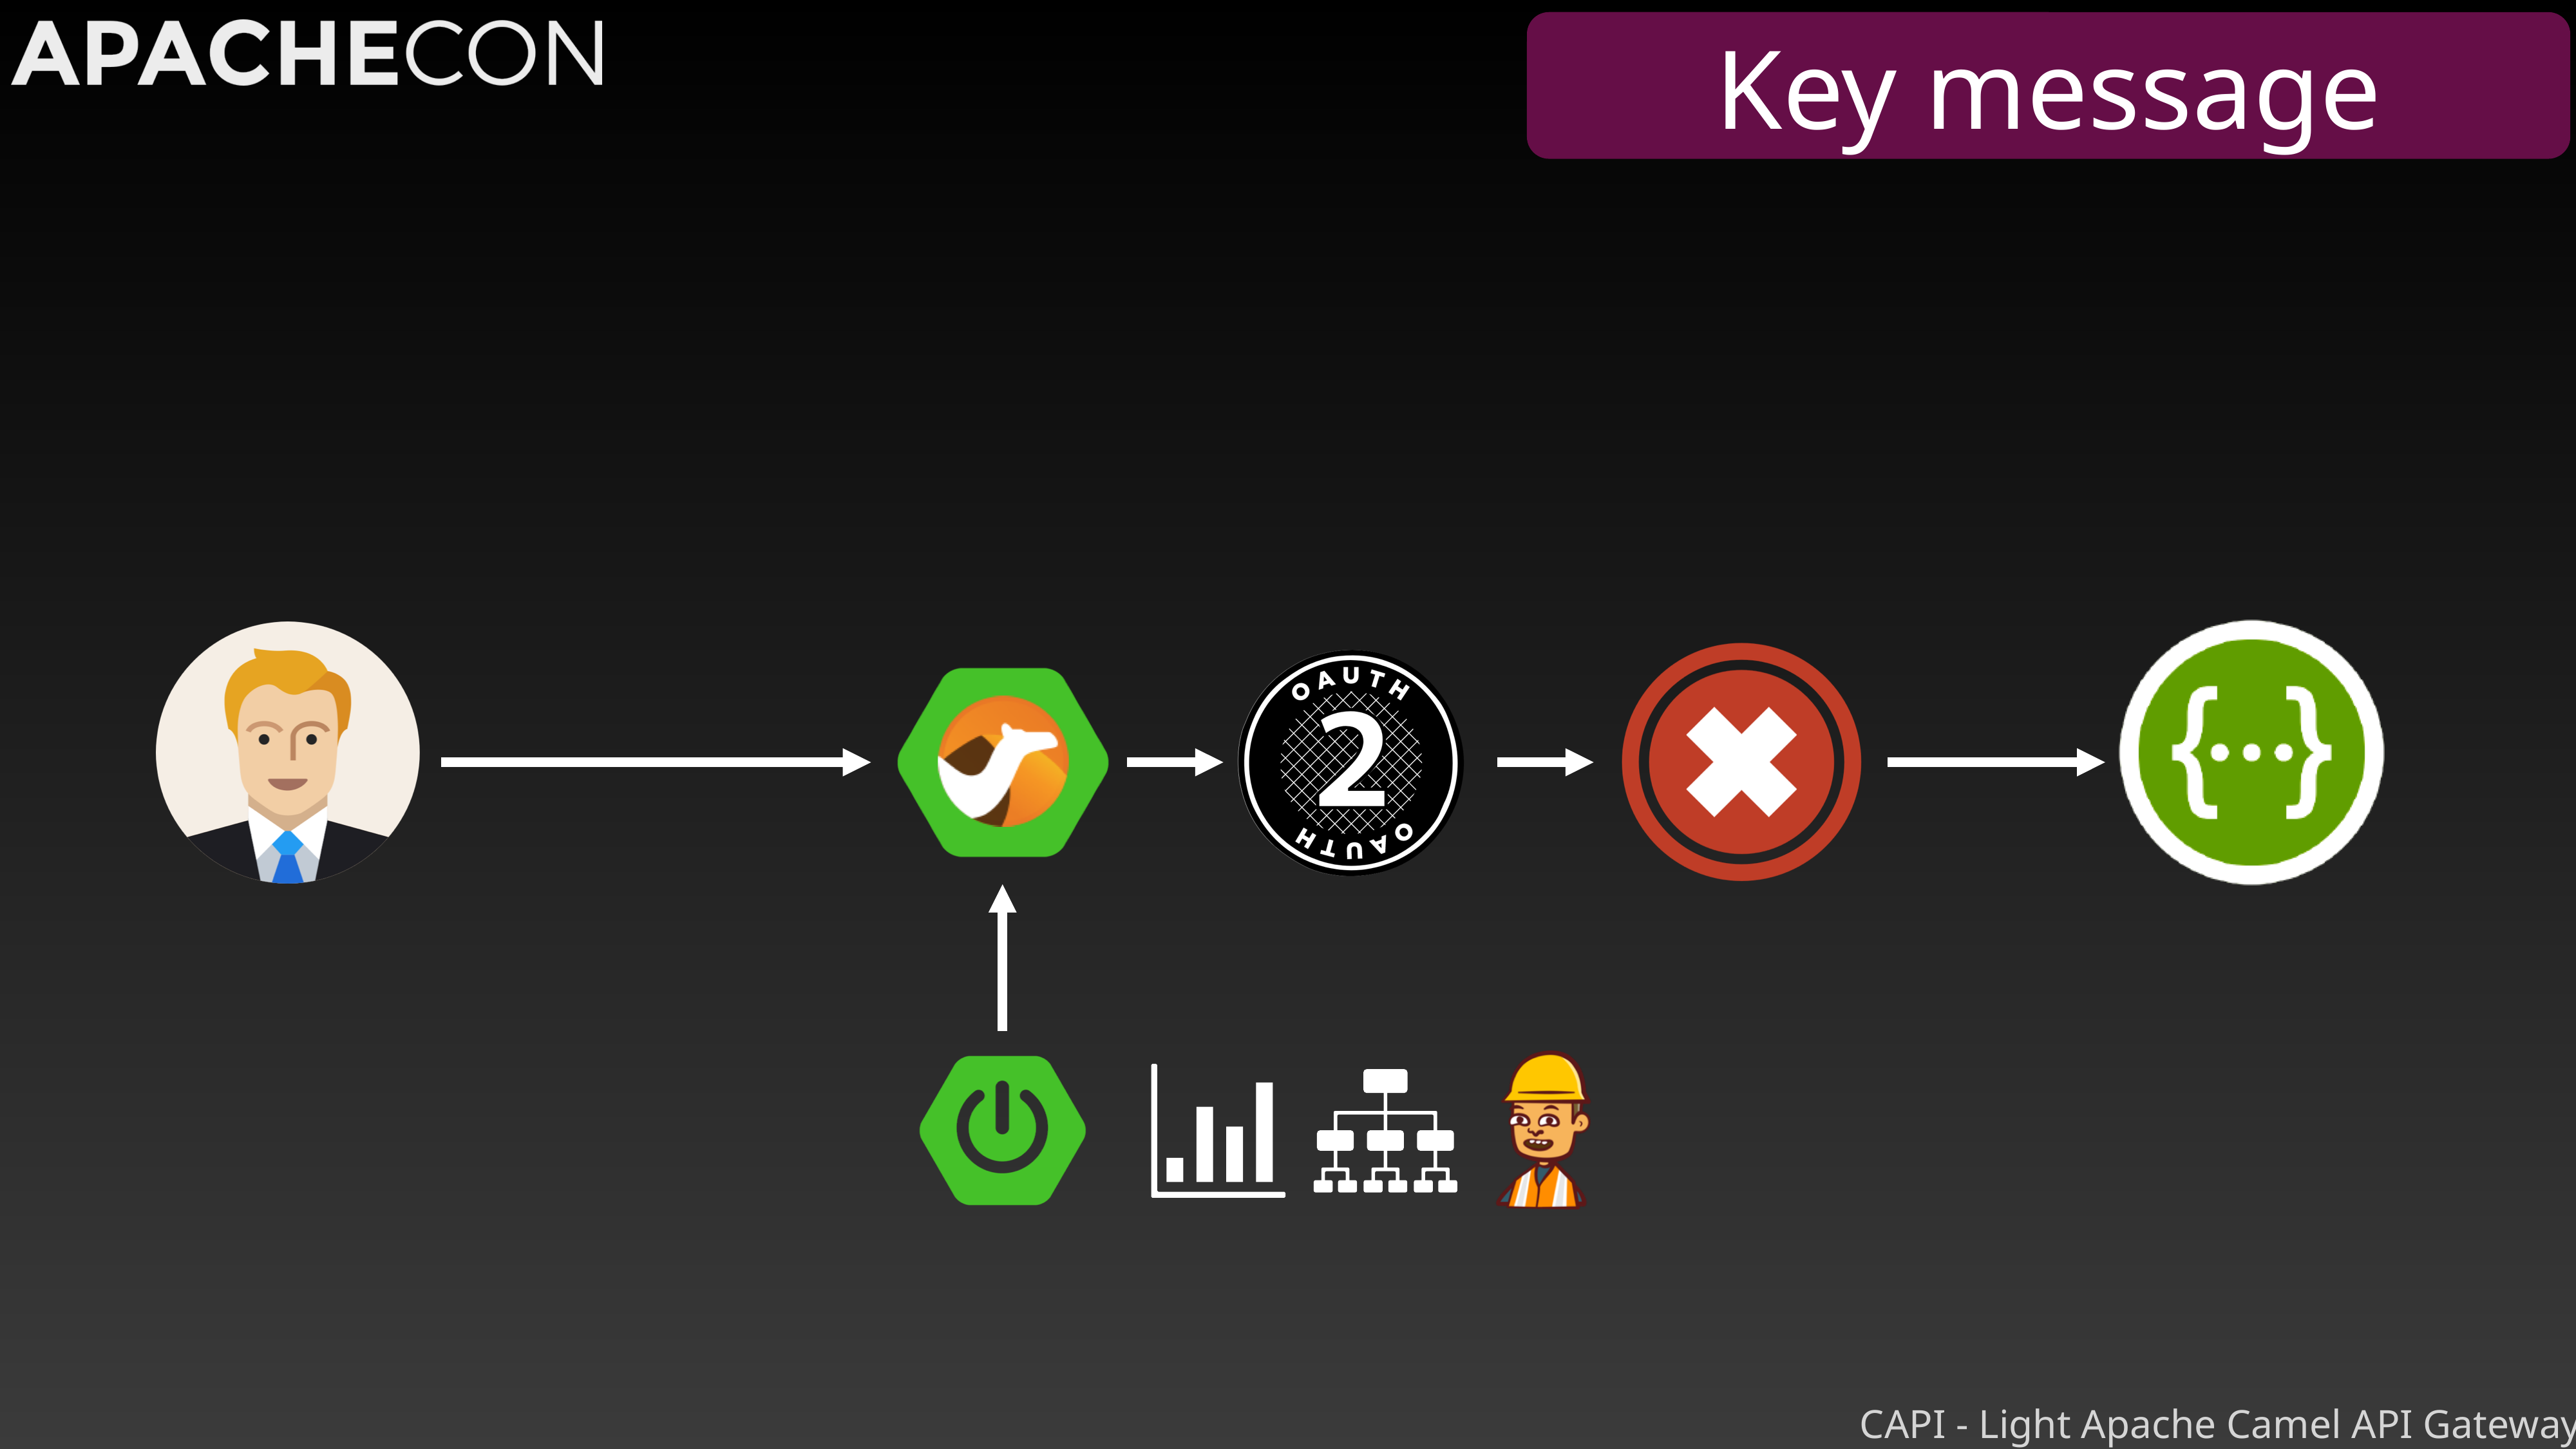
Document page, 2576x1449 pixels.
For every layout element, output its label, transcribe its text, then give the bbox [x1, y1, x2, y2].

picture [800, 656, 1204, 868]
picture [844, 1047, 1161, 1215]
picture [156, 621, 422, 884]
text_box [1204, 758, 1217, 766]
text_box [1226, 1126, 1244, 1182]
text_box Key message [1526, 12, 2571, 159]
text_box [1166, 1157, 1184, 1182]
text_box [1497, 758, 1594, 766]
picture [1607, 630, 1874, 895]
text_box [1887, 758, 2105, 766]
subtitle CAPI - Light Apache Camel API Gateway [1066, 1394, 2576, 1449]
text_box [1196, 1106, 1213, 1182]
text_box [1256, 1082, 1273, 1182]
text_box [1313, 1069, 1457, 1193]
picture [2119, 620, 2385, 886]
picture [11, 19, 602, 86]
picture [1217, 629, 1484, 896]
text_box [998, 884, 1007, 1031]
picture [1457, 1042, 1634, 1220]
text_box [1161, 1191, 1286, 1198]
